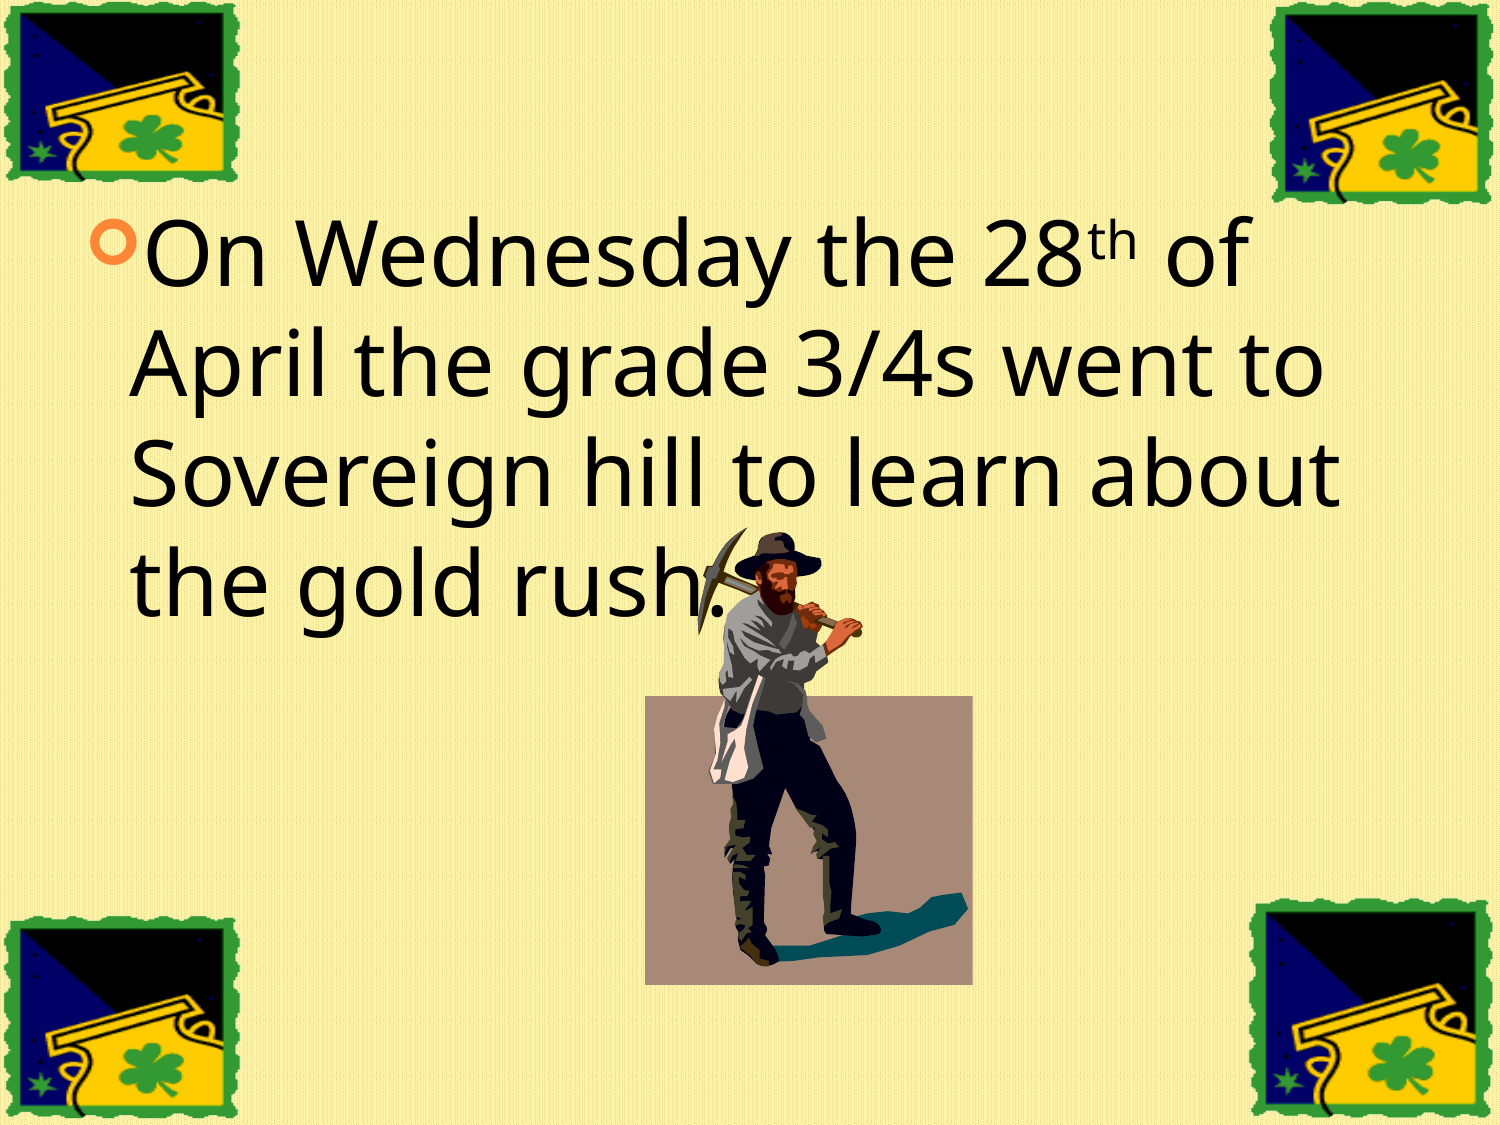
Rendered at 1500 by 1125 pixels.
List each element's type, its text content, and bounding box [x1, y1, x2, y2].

picture [643, 526, 974, 986]
picture [1266, 0, 1500, 212]
picture [1244, 895, 1500, 1125]
list On Wednesday the 28th of April the grade 3/4s went to Sovereign hill to learn about the gold rush. [70, 187, 1421, 930]
picture [0, 0, 247, 188]
picture [0, 913, 247, 1125]
